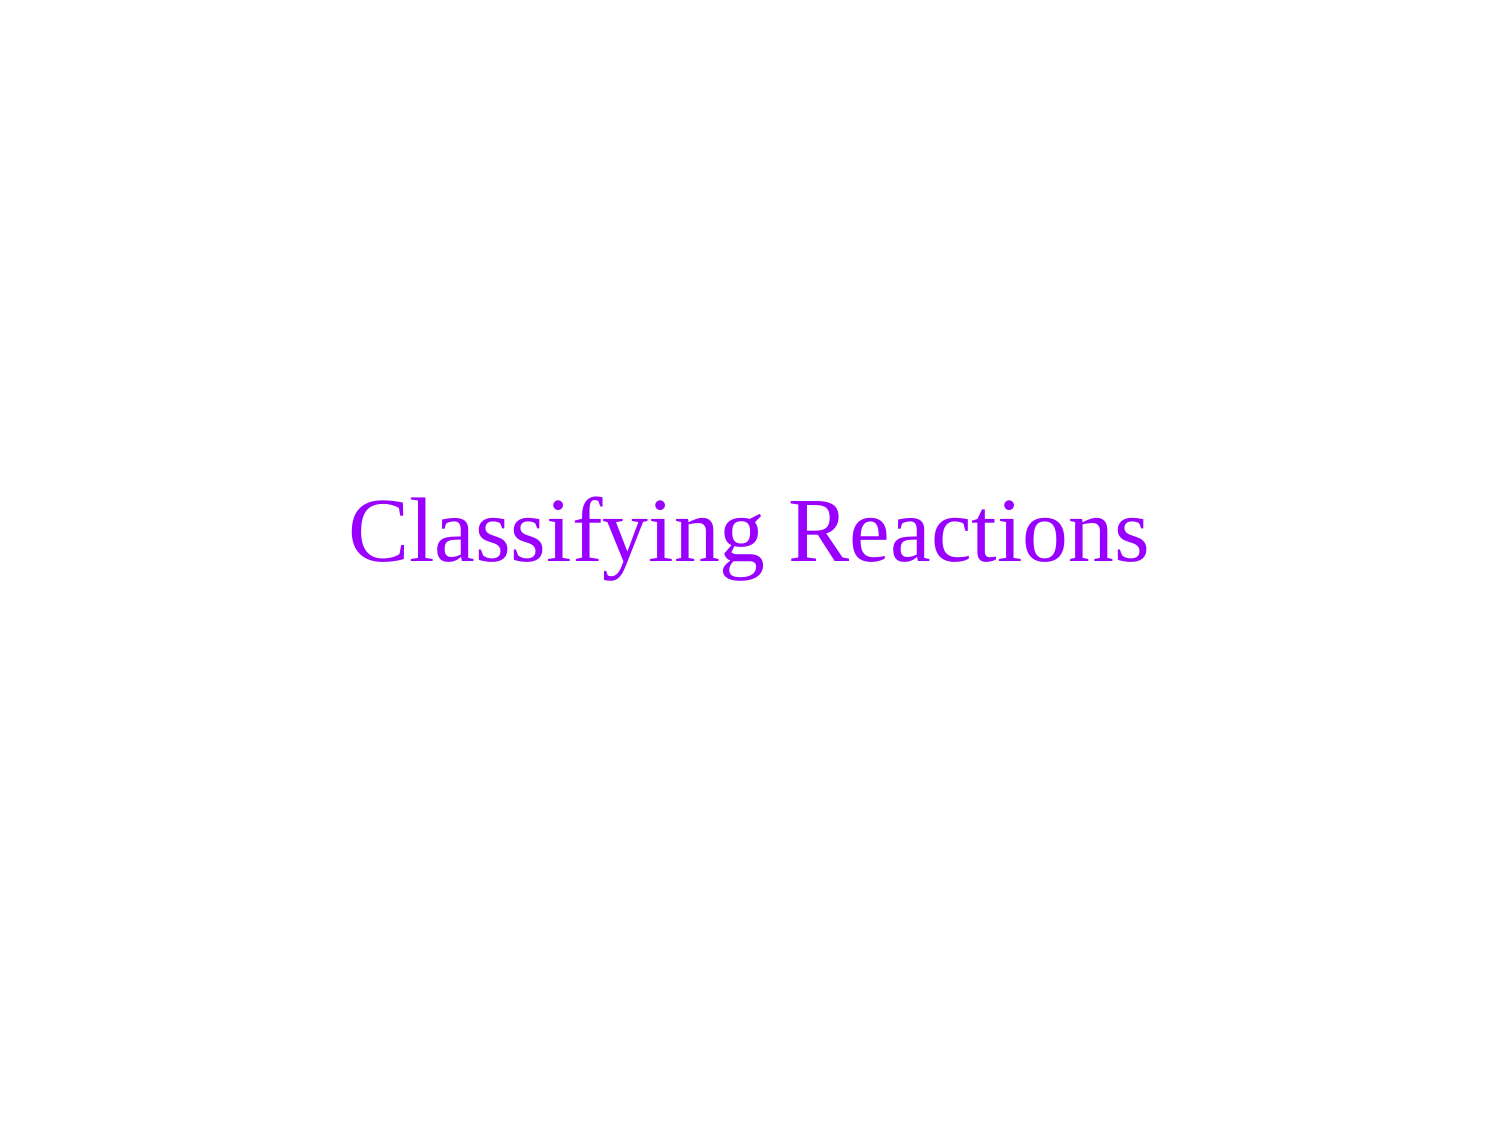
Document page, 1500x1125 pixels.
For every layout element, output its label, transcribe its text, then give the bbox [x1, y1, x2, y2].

text_box Classifying Reactions [112, 430, 1388, 619]
